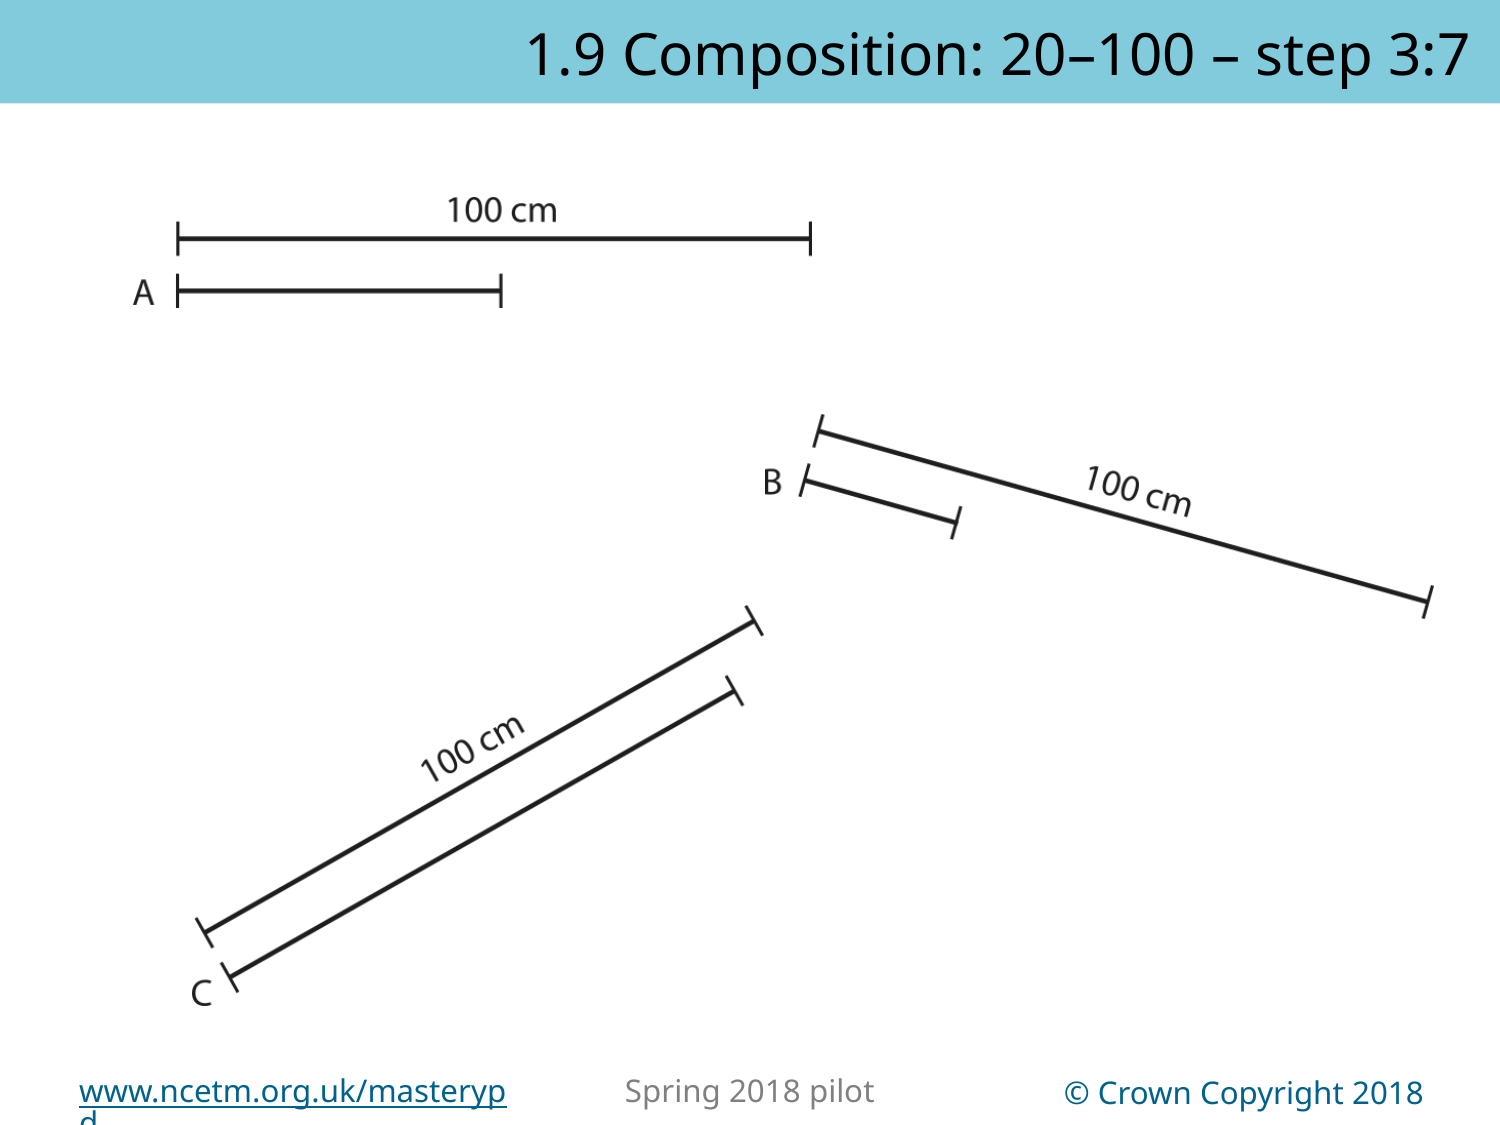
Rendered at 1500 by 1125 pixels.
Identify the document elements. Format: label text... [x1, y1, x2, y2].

list 1.9 Composition: 20–100 – step 3:7 [0, 0, 1500, 104]
picture [133, 197, 812, 309]
picture [191, 414, 1434, 1006]
